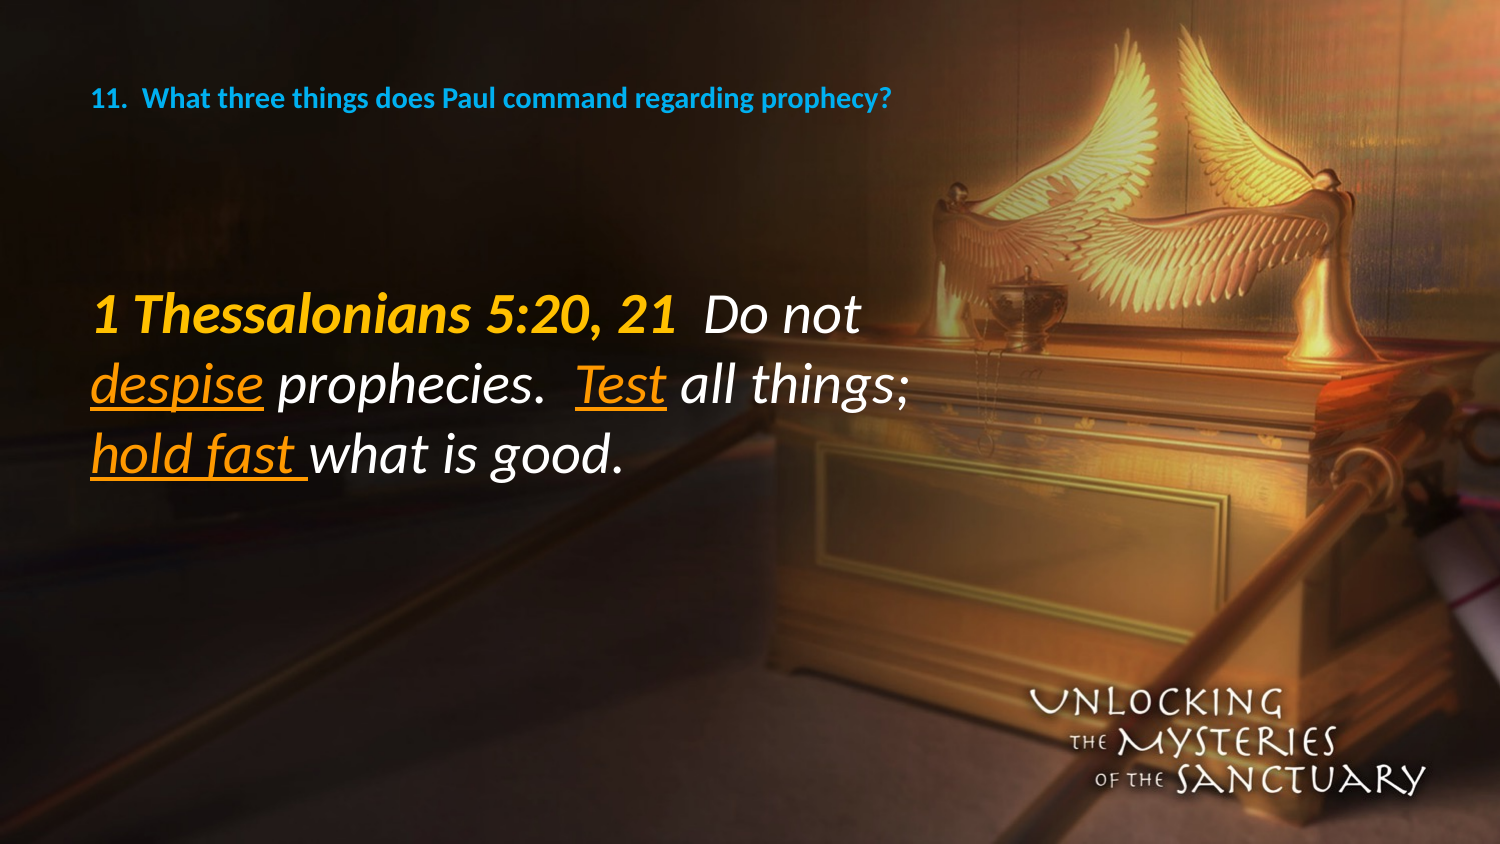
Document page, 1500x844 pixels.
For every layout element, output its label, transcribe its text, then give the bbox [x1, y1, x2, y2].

title 11. What three things does Paul command regarding prophecy? [75, 33, 1425, 175]
picture [0, 0, 1500, 844]
list 1 Thessalonians 5:20, 21 Do not despise prophecies. Test all things; hold fast what is good. [75, 267, 956, 754]
